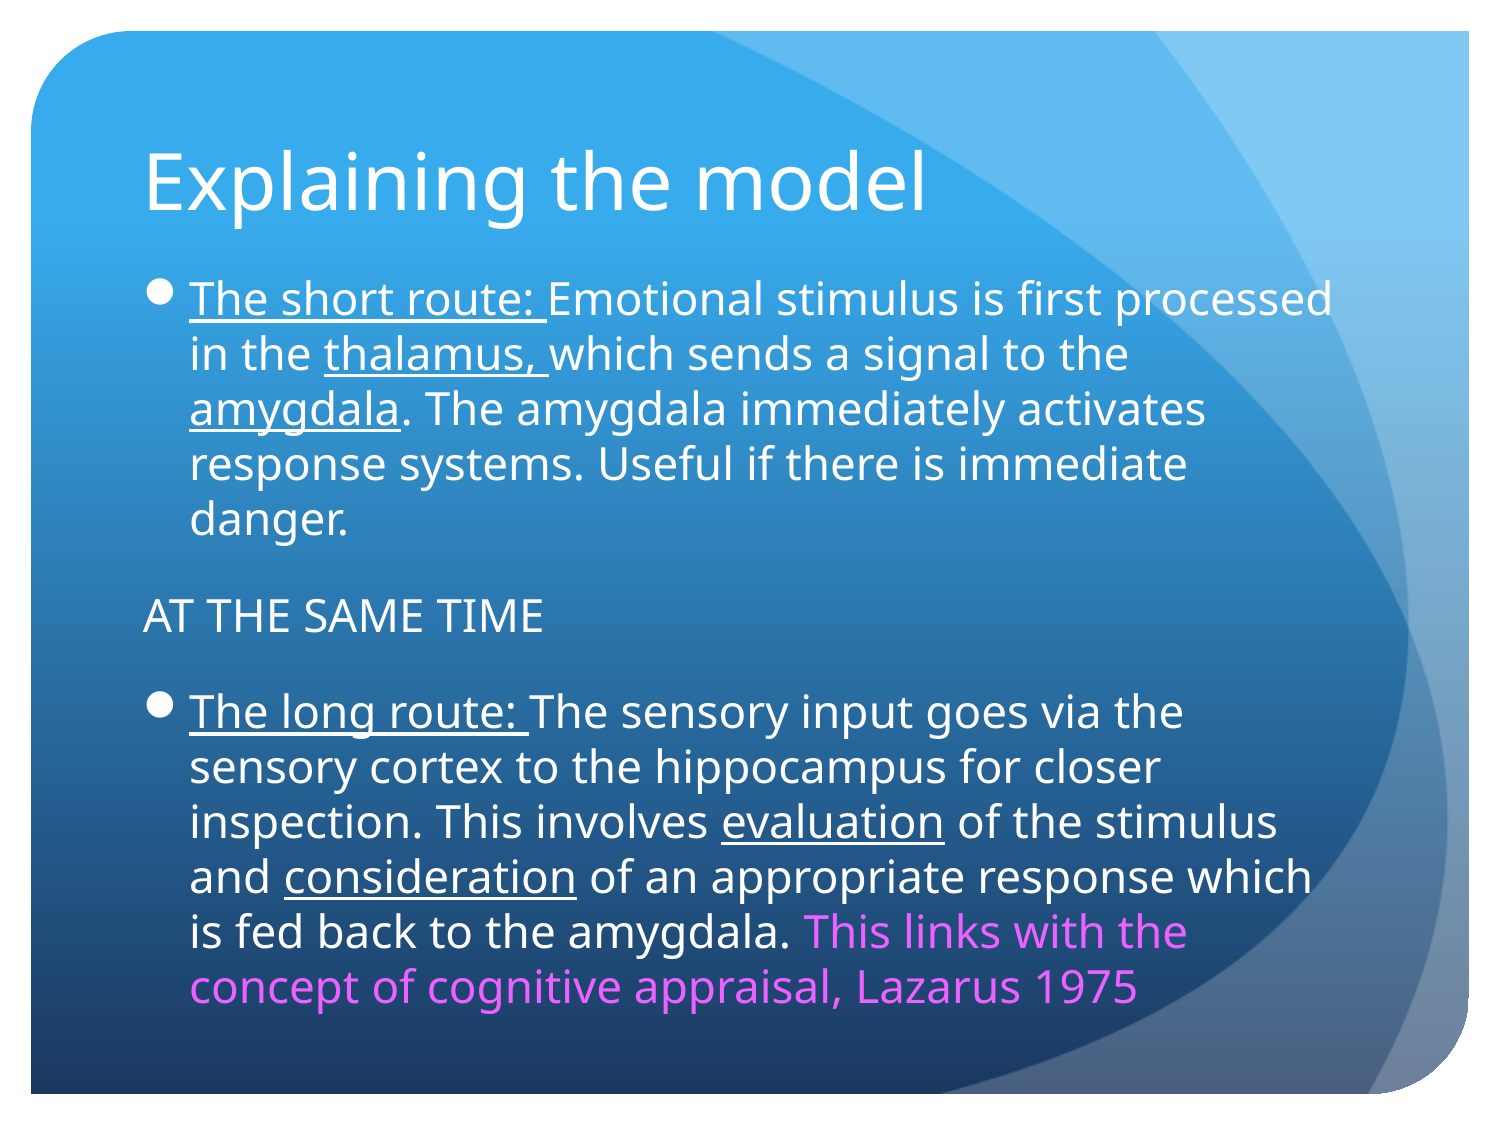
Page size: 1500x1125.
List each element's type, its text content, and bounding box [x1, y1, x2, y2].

title Explaining the model [127, 62, 1372, 234]
list The short route: Emotional stimulus is first processed in the thalamus, which sends a signal to the amygdala. The amygdala immediately activates response systems. Useful if there is immediate danger. AT THE SAME TIME The long route: The sensory input goes via the sensory cortex to the hippocampus for closer inspection. This involves evaluation of the stimulus and consideration of an appropriate response which is fed back to the amygdala. This links with the concept of cognitive appraisal, Lazarus 1975 [127, 262, 1372, 1029]
picture [24, 30, 1473, 1094]
